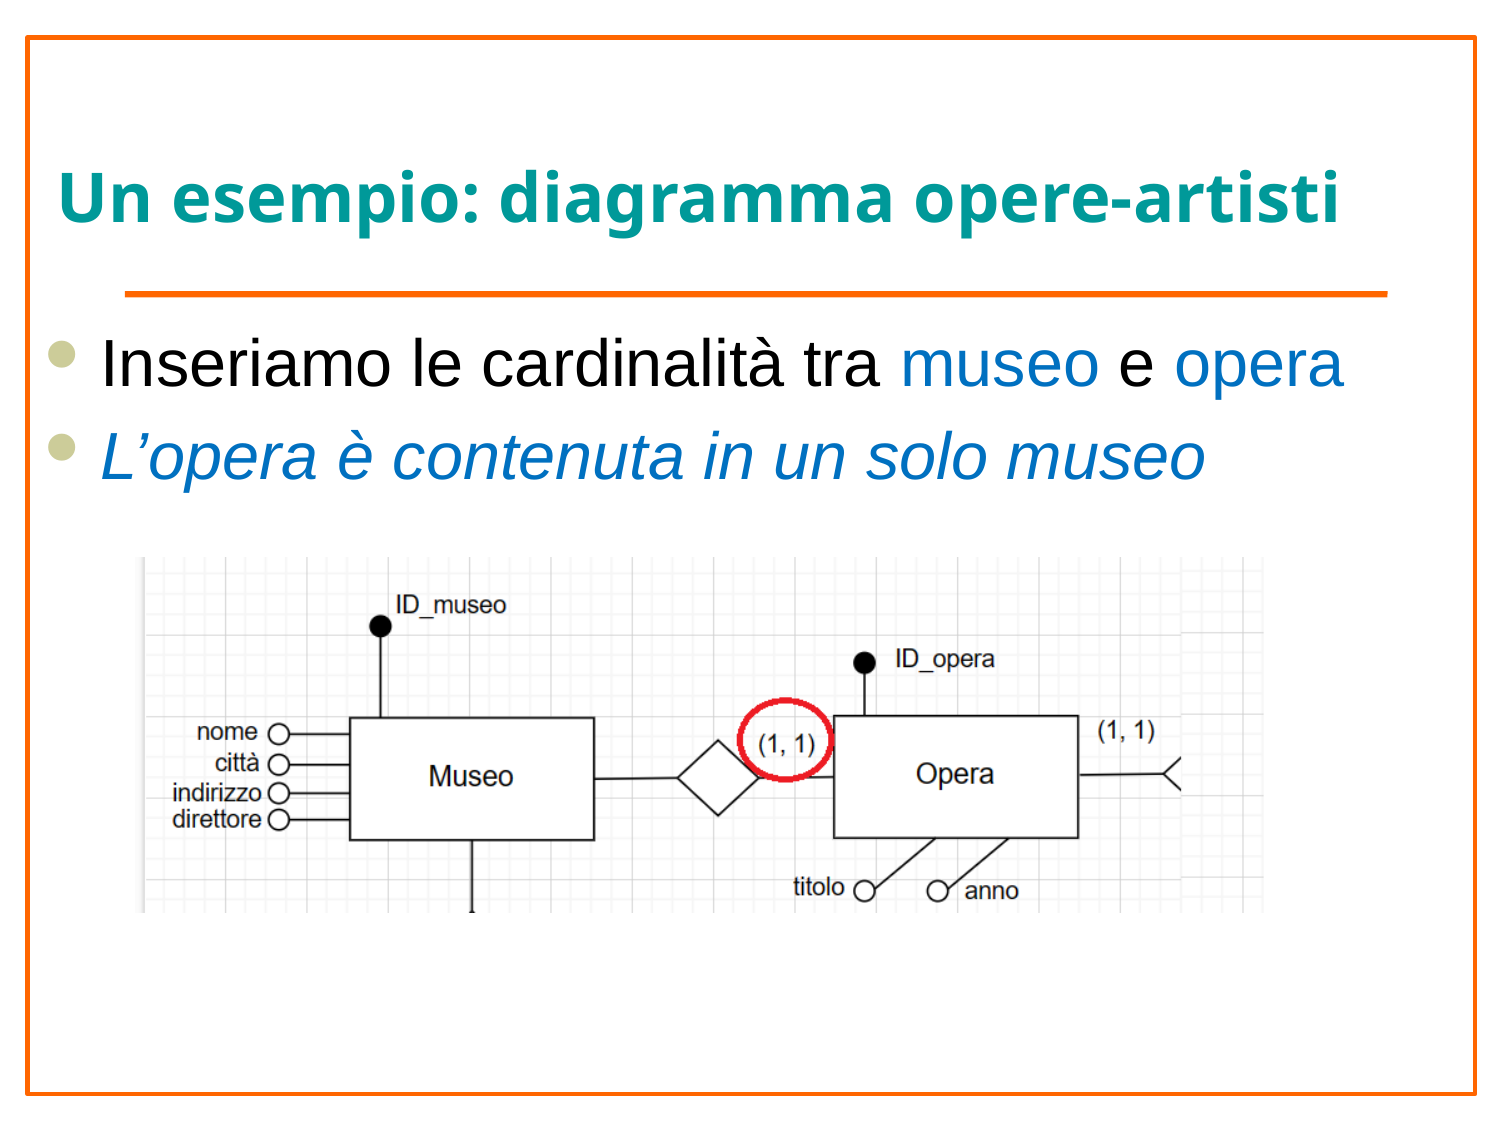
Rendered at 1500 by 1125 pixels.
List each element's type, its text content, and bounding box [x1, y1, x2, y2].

list Inseriamo le cardinalità tra museo e opera L’opera è contenuta in un solo museo [29, 312, 1459, 1024]
title Un esempio: diagramma opere-artisti [41, 87, 1483, 244]
picture [135, 557, 1265, 913]
